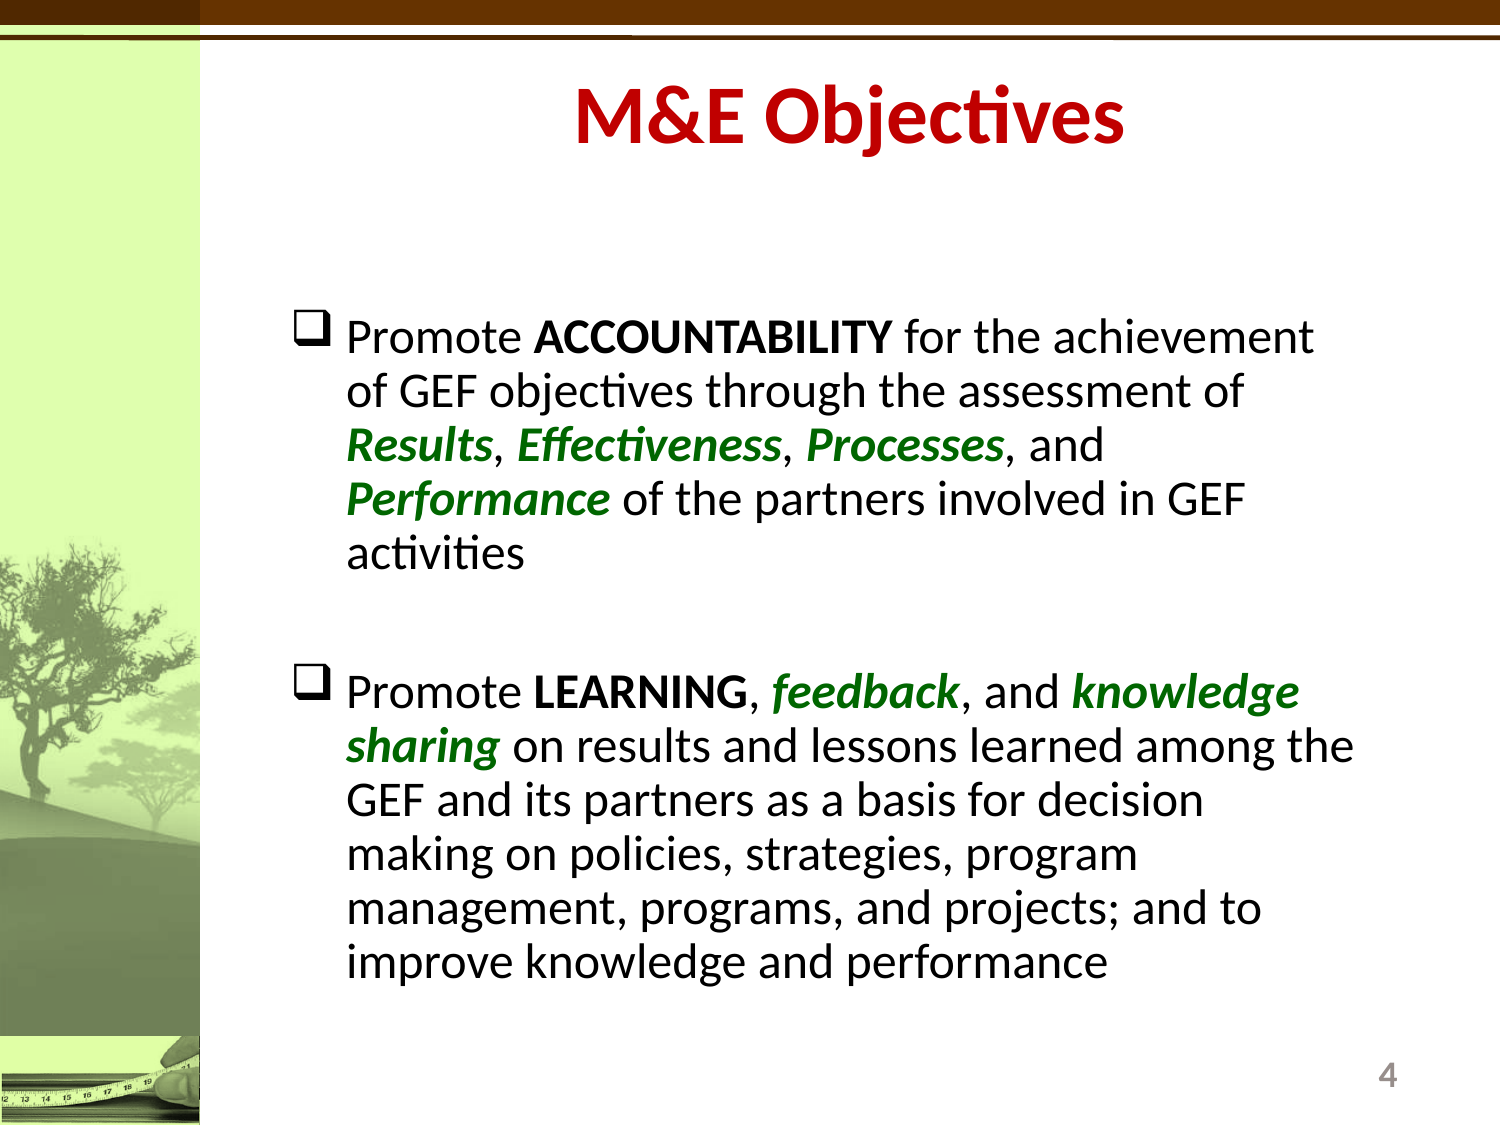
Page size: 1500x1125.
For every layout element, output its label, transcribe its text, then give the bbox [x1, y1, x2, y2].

slide_number 4 [1074, 1042, 1413, 1103]
list Promote ACCOUNTABILITY for the achievement of GEF objectives through the assessment of Results, Effectiveness, Processes, and Performance of the partners involved in GEF activities Promote LEARNING, feedback, and knowledge sharing on results and lessons learned among the GEF and its partners as a basis for decision making on policies, strategies, program management, programs, and projects; and to improve knowledge and performance [274, 199, 1376, 1088]
title M&E Objectives [199, 44, 1500, 176]
picture [0, 1036, 200, 1125]
